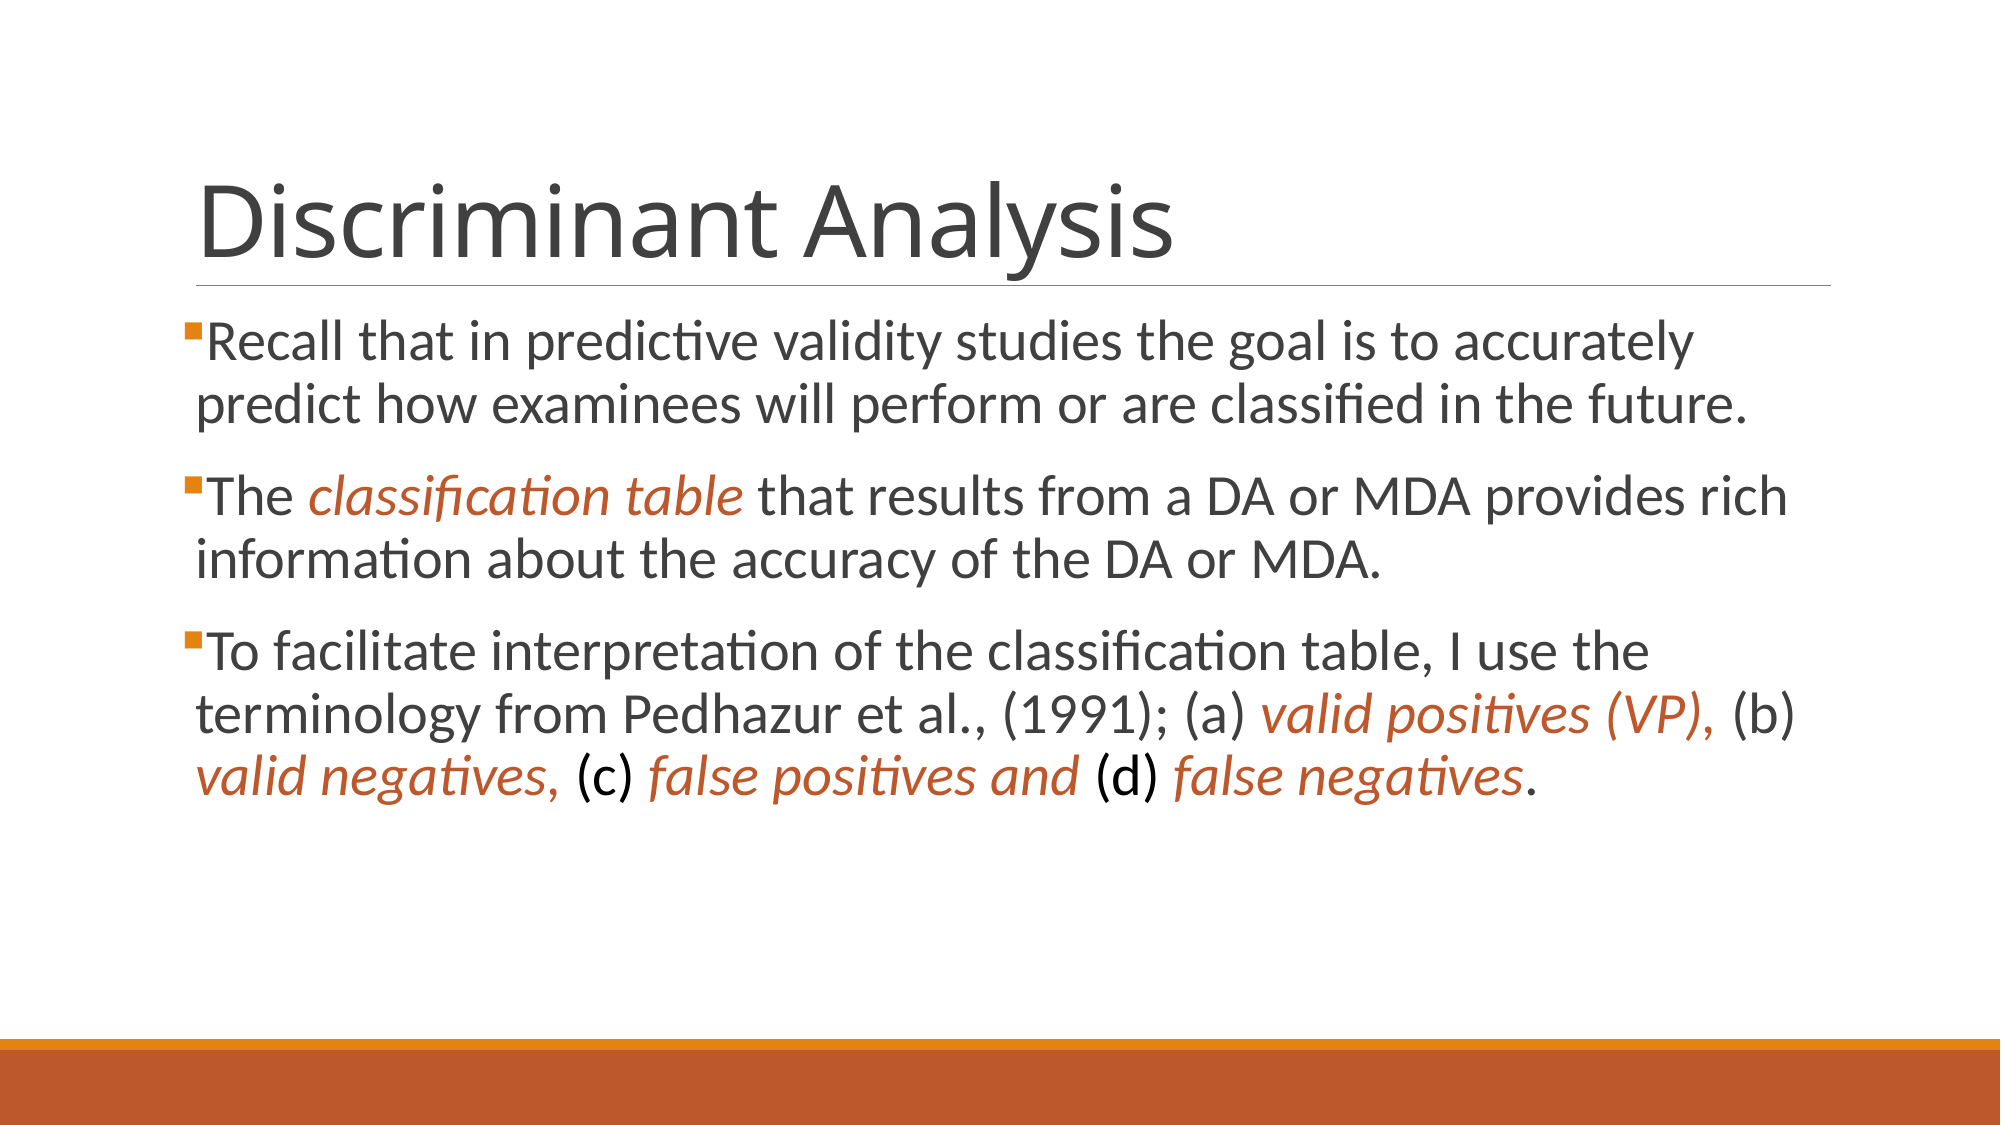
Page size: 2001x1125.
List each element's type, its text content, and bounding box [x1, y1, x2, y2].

list Recall that in predictive validity studies the goal is to accurately predict how examinees will perform or are classified in the future. The classification table that results from a DA or MDA provides rich information about the accuracy of the DA or MDA. To facilitate interpretation of the classification table, I use the terminology from Pedhazur et al., (1991); (a) valid positives (VP), (b) valid negatives, (c) false positives and (d) false negatives. [180, 302, 1830, 963]
title Discriminant Analysis [180, 47, 1830, 285]
